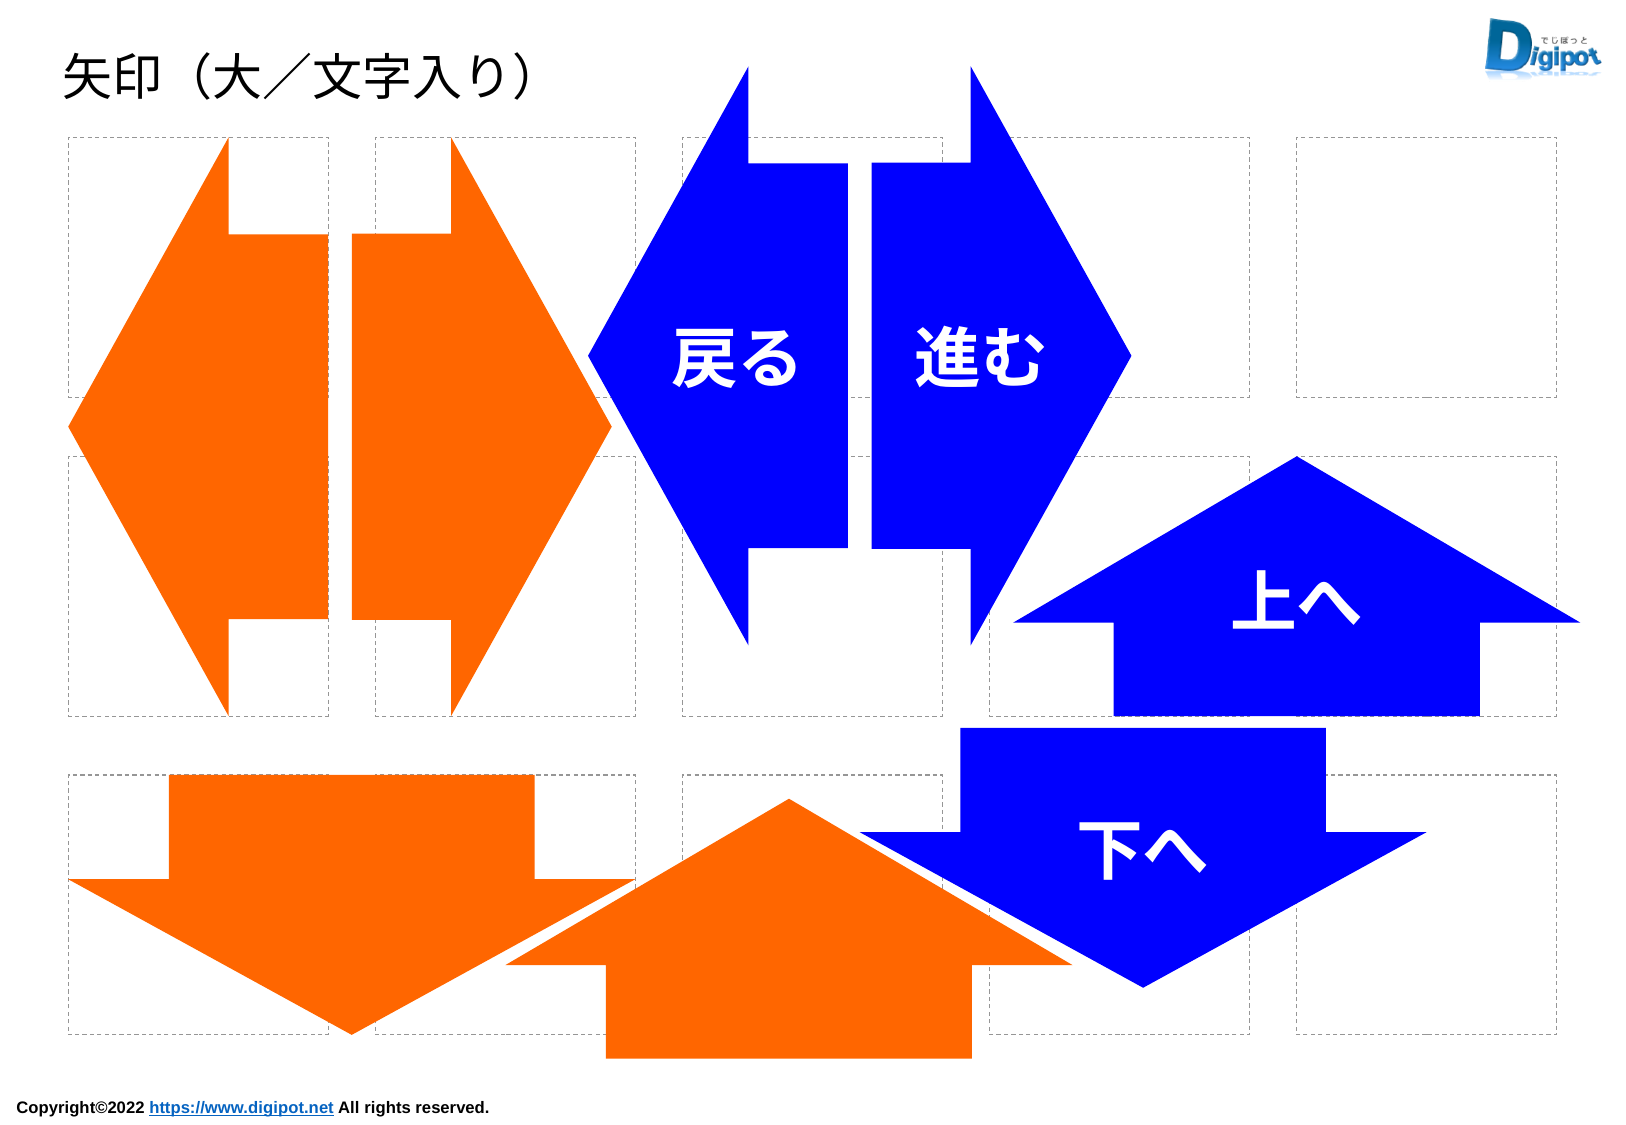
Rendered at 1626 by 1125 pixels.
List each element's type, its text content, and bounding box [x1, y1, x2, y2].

text_box 下へ [859, 727, 1427, 988]
text_box [505, 798, 1073, 1059]
text_box 進む [871, 66, 1132, 646]
picture [1485, 18, 1602, 82]
text_box 上へ [1013, 456, 1581, 717]
text_box 戻る [588, 66, 848, 646]
text_box 矢印（大／文字入り） [47, 38, 578, 113]
text_box [351, 137, 612, 717]
text_box [68, 137, 329, 717]
text_box [68, 774, 636, 1035]
